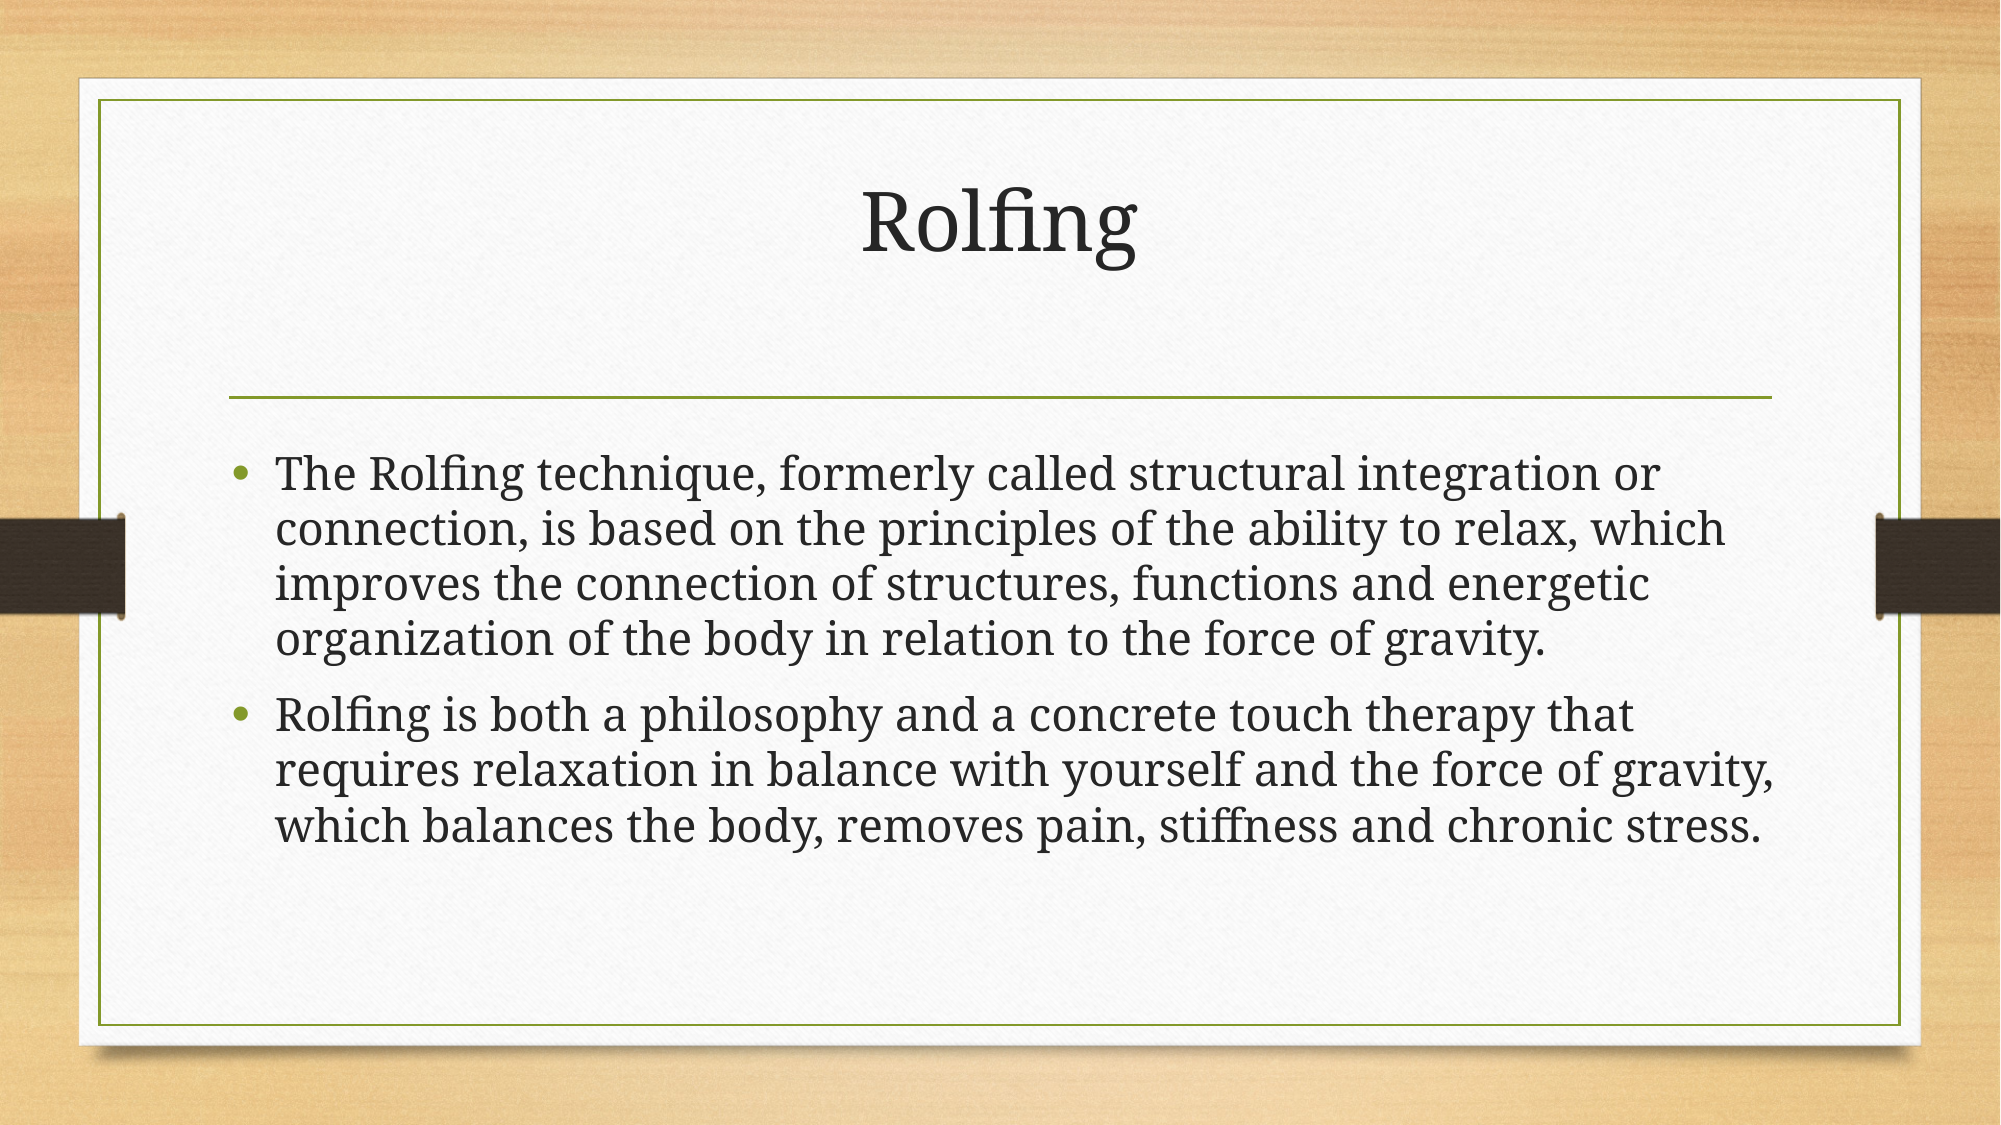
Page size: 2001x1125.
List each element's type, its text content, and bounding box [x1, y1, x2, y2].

picture [0, 0, 2001, 1125]
title Rolfing [212, 161, 1788, 375]
list The Rolfing technique, formerly called structural integration or connection, is based on the principles of the ability to relax, which improves the connection of structures, functions and energetic organization of the body in relation to the force of gravity. Rolfing is both a philosophy and a concrete touch therapy that requires relaxation in balance with yourself and the force of gravity, which balances the body, removes pain, stiffness and chronic stress. [216, 361, 1792, 906]
